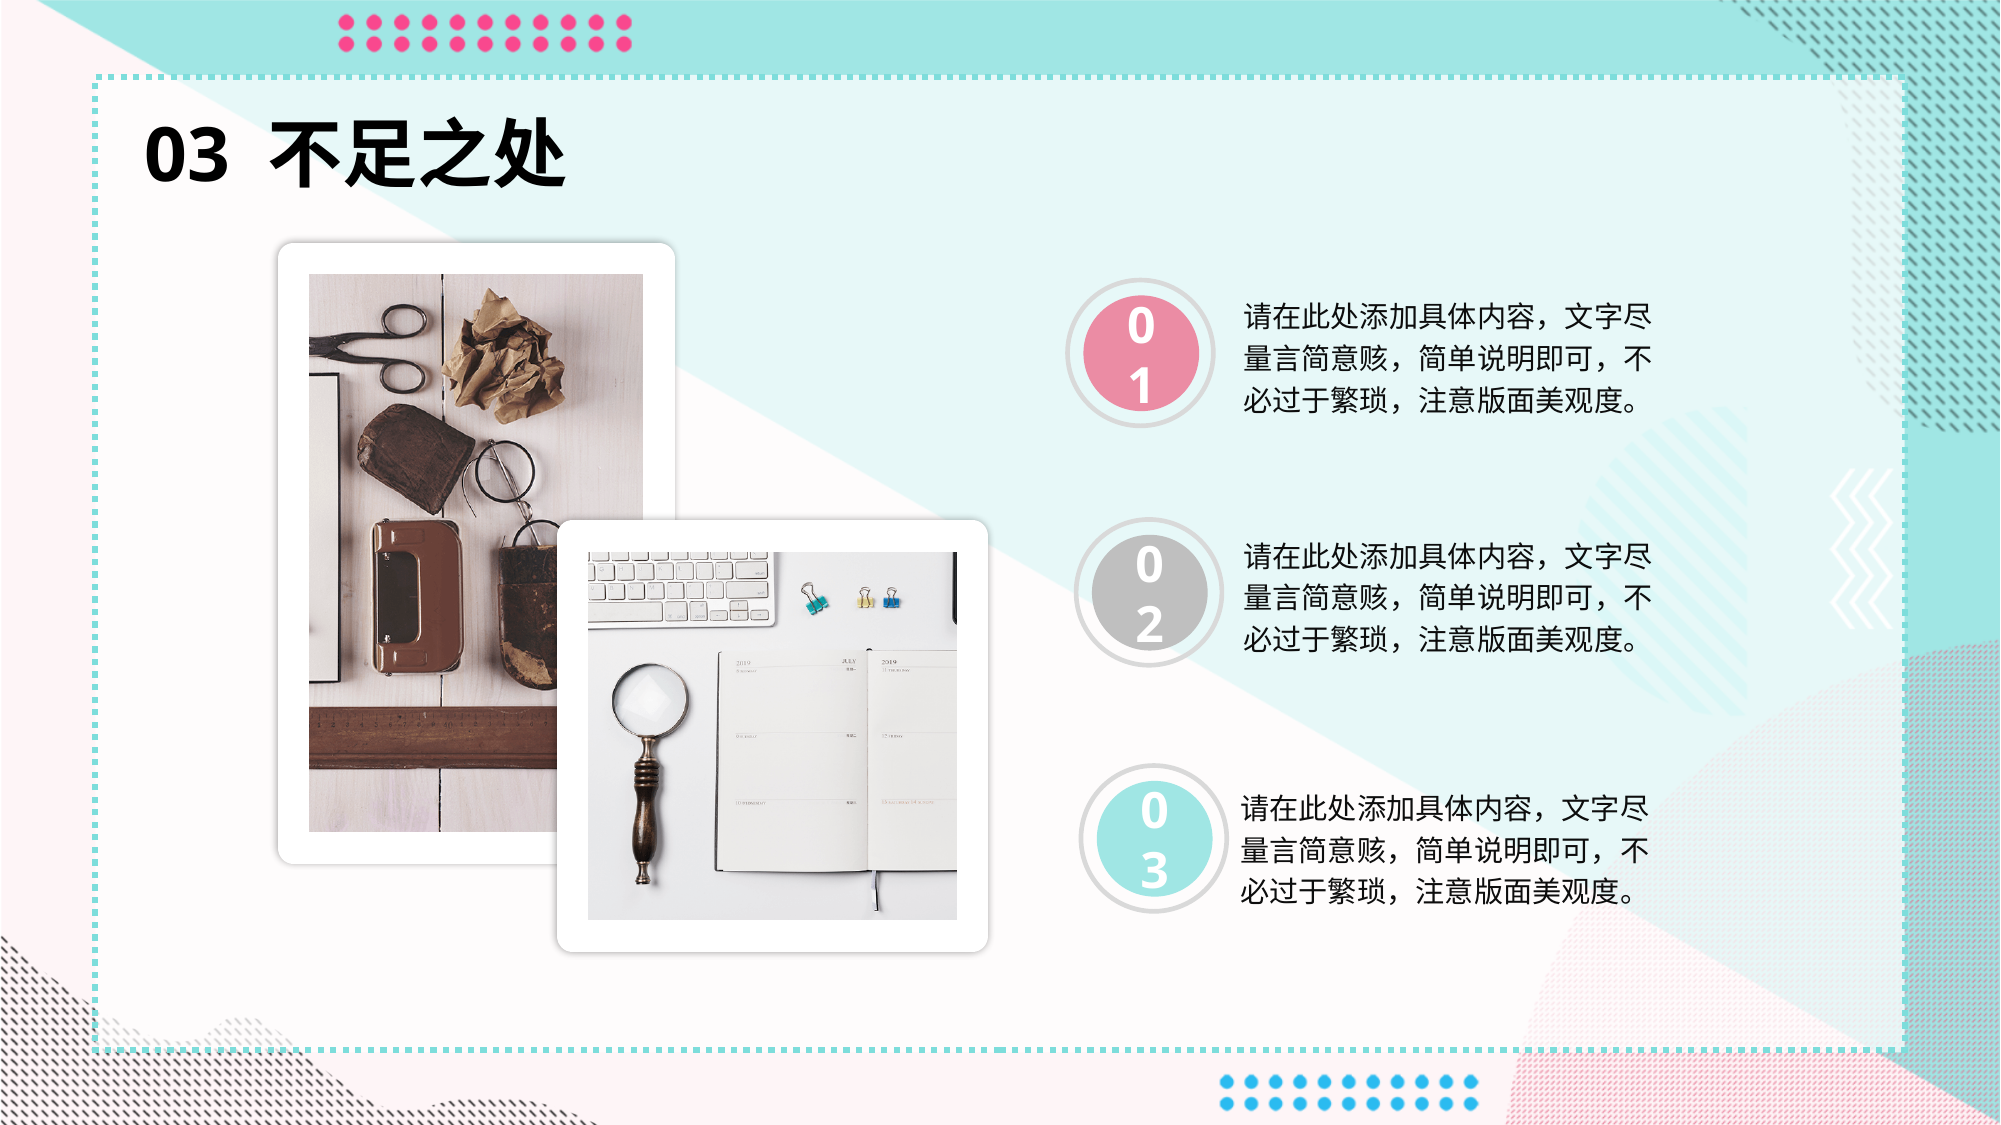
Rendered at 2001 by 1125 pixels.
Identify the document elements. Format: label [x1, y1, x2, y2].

text_box [1080, 765, 1227, 912]
text_box [1067, 280, 1214, 426]
picture [308, 273, 957, 921]
text_box [0, 0, 2000, 1125]
text_box [1076, 519, 1222, 666]
text_box [95, 74, 1905, 1053]
